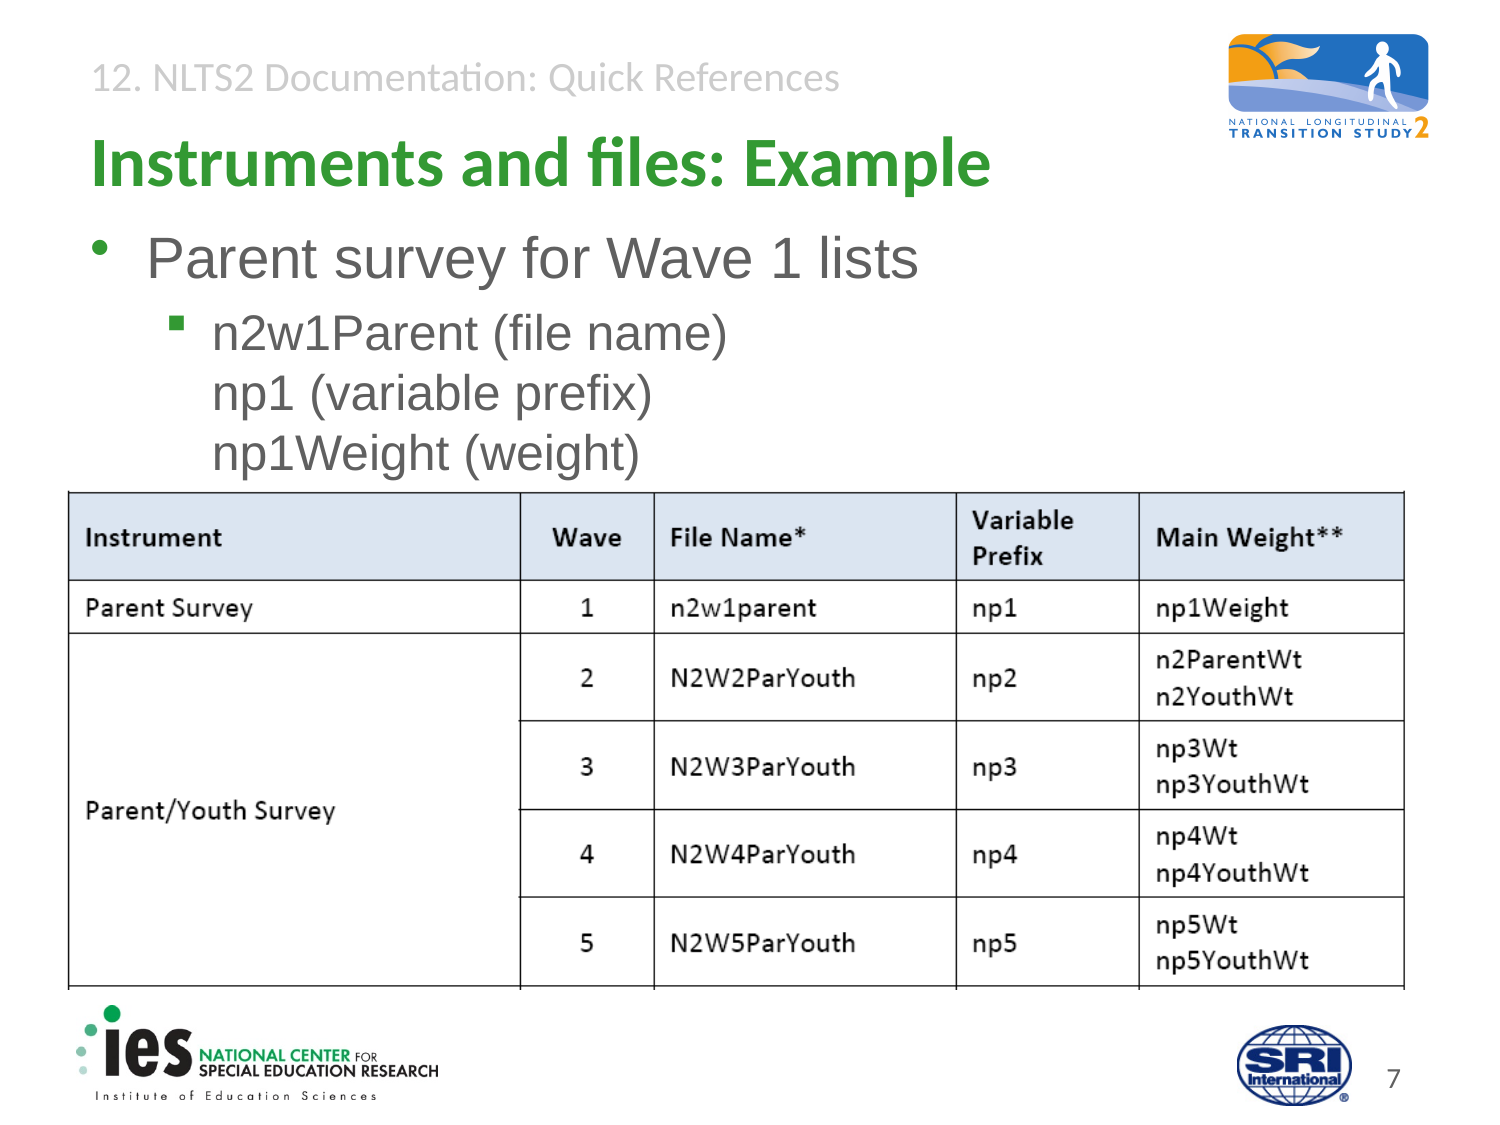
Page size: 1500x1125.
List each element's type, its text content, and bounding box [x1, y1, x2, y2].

slide_number 6 [1312, 1051, 1417, 1125]
picture [62, 487, 1413, 990]
list Parent survey for Wave 1 lists n2w1Parent (file name) np1 (variable prefix) np1Weight (weight) [74, 212, 1426, 956]
picture [1237, 1025, 1352, 1106]
picture [76, 1005, 438, 1100]
title Instruments and files: Example [74, 90, 1426, 212]
